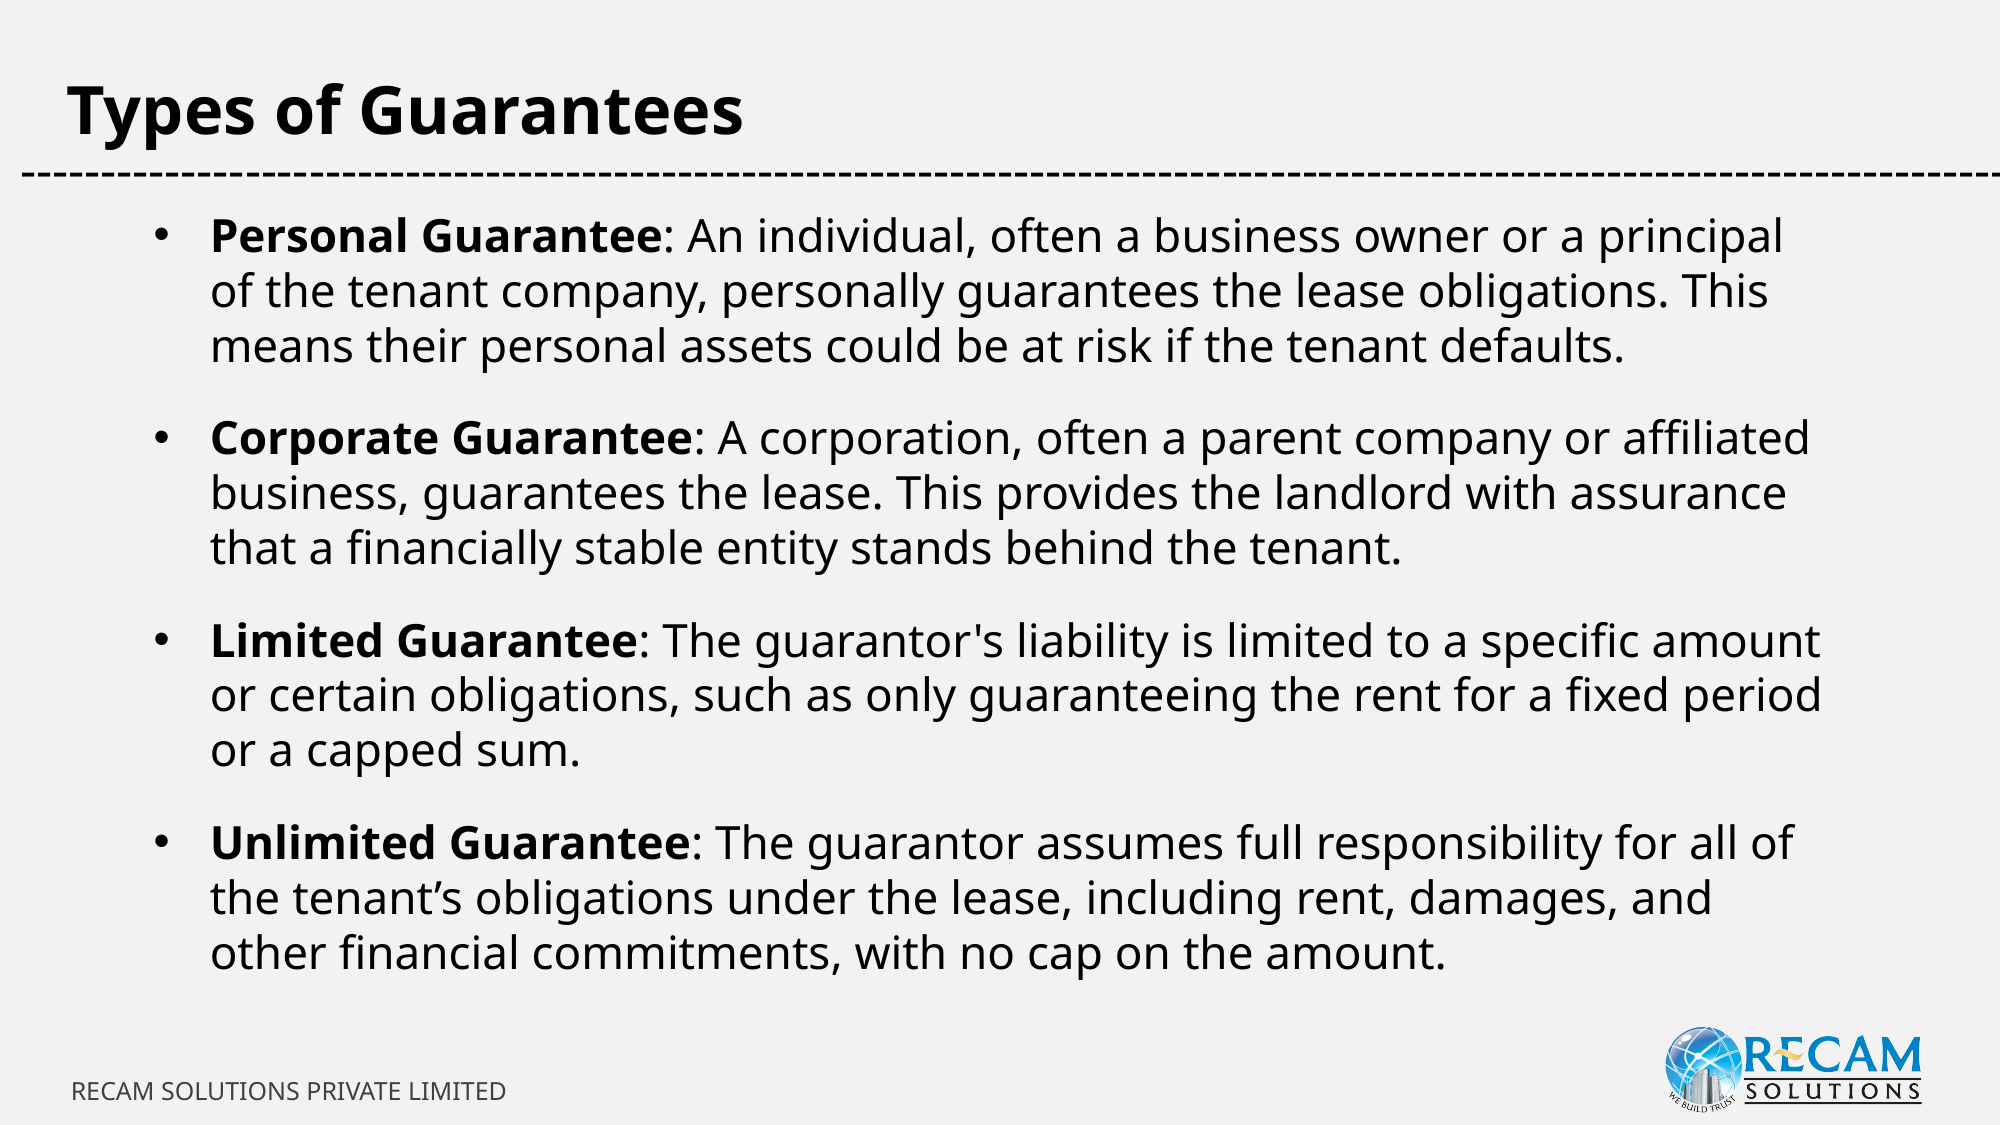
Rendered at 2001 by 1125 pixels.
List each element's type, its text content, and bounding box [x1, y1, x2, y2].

picture [1652, 1014, 1935, 1125]
text_box Types of Guarantees [51, 60, 1520, 131]
text_box ----------------------------------------------------------------------------------------------------------------------------- [6, 131, 2000, 207]
footer RECAM SOLUTIONS PRIVATE LIMITED [70, 1073, 971, 1107]
text_box Personal Guarantee: An individual, often a business owner or a principal of the tenant company, personally guarantees the lease obligations. This means their personal assets could be at risk if the tenant defaults. Corporate Guarantee: A corporation, often a parent company or affiliated business, guarantees the lease. This provides the landlord with assurance that a financially stable entity stands behind the tenant. Limited Guarantee: The guarantor's liability is limited to a specific amount or certain obligations, such as only guaranteeing the rent for a fixed period or a capped sum. Unlimited Guarantee: The guarantor assumes full responsibility for all of the tenant’s obligations under the lease, including rent, damages, and other financial commitments, with no cap on the amount. [138, 198, 1842, 986]
